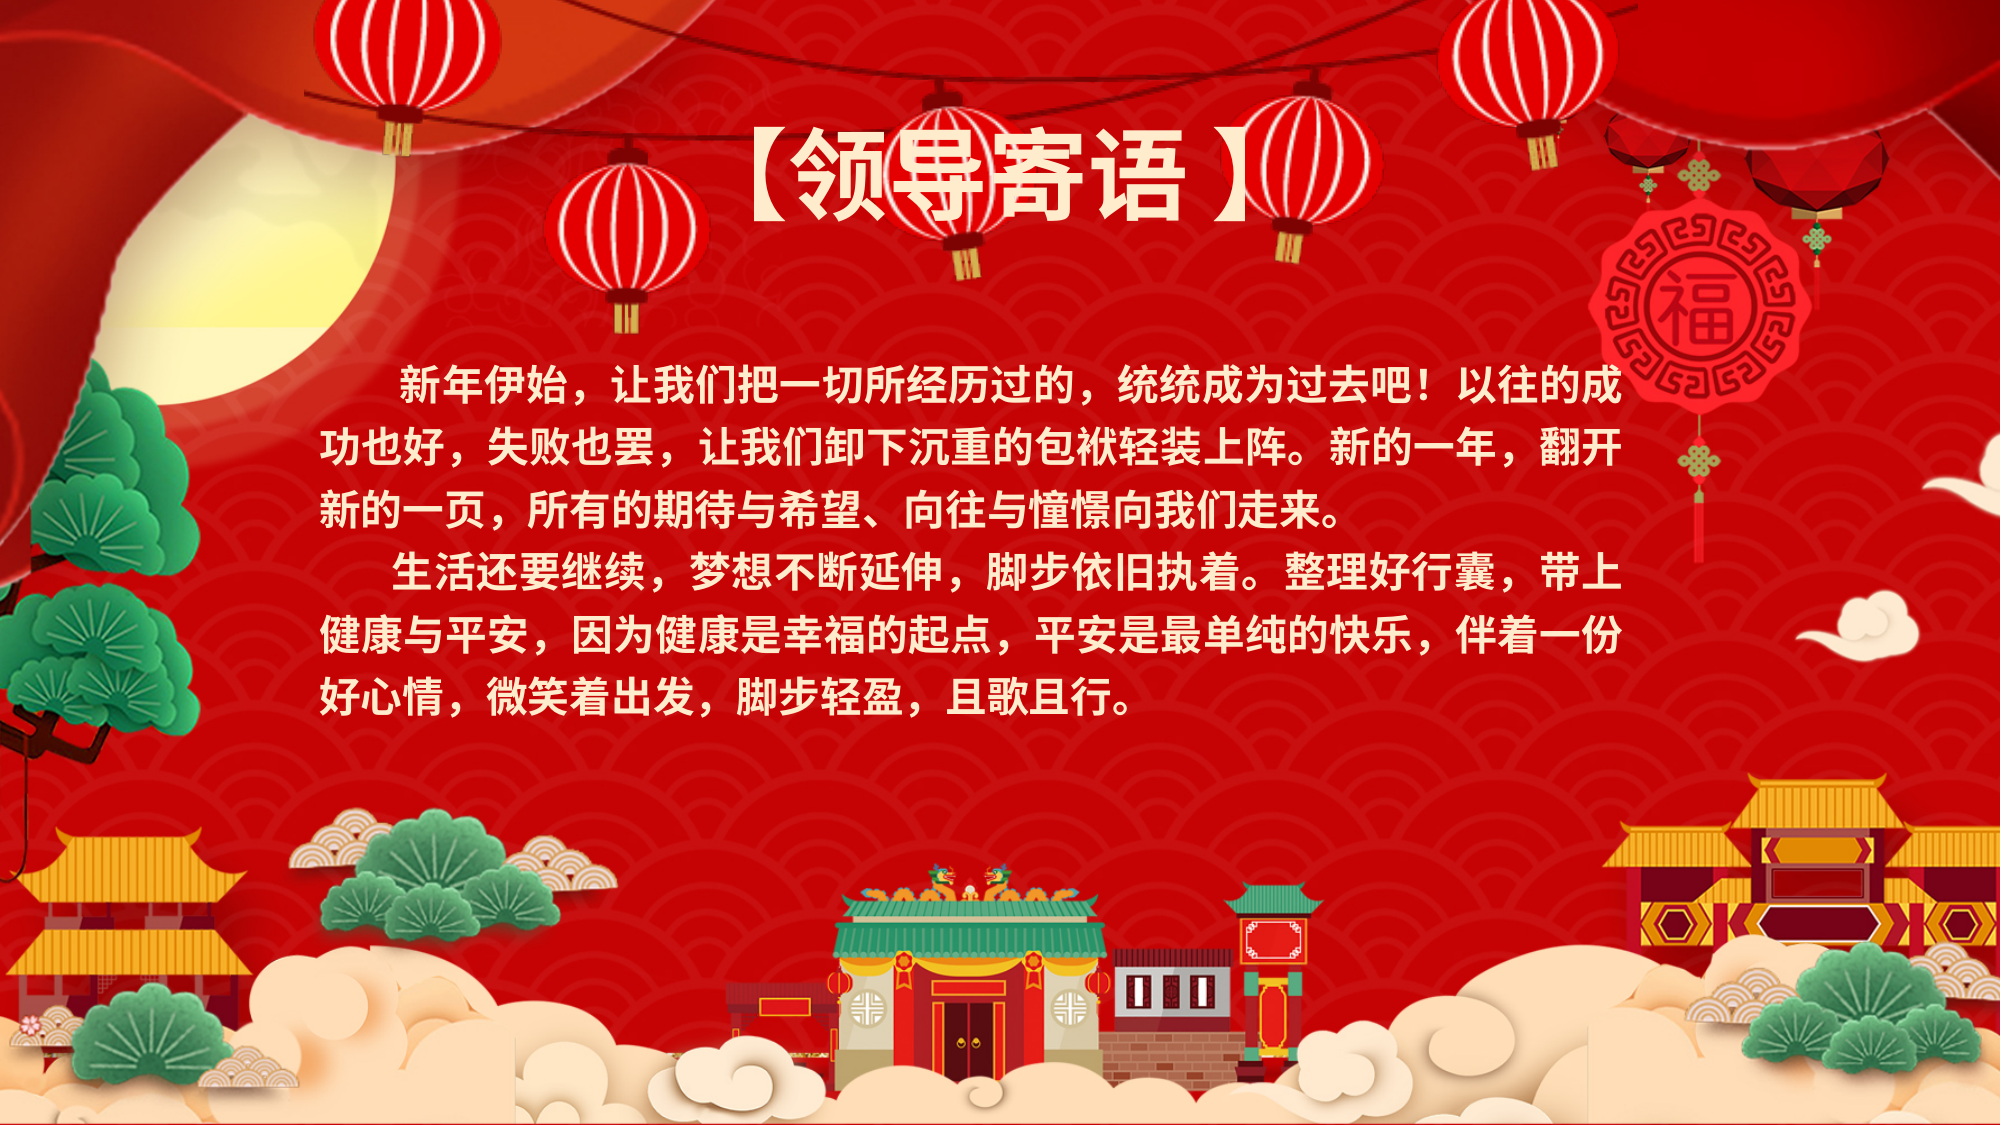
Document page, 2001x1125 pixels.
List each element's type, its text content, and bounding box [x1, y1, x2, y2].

picture [0, 0, 2000, 1125]
text_box 【领导寄语 】 [393, 105, 1607, 241]
text_box 新年伊始，让我们把一切所经历过的，统统成为过去吧！以往的成功也好，失败也罢，让我们卸下沉重的包袱轻装上阵。新的一年，翻开新的一页，所有的期待与希望、向往与憧憬向我们走来。 生活还要继续，梦想不断延伸，脚步依旧执着。整理好行囊，带上健康与平安，因为健康是幸福的起点，平安是最单纯的快乐，伴着一份好心情，微笑着出发，脚步轻盈，且歌且行。 [304, 338, 1639, 729]
